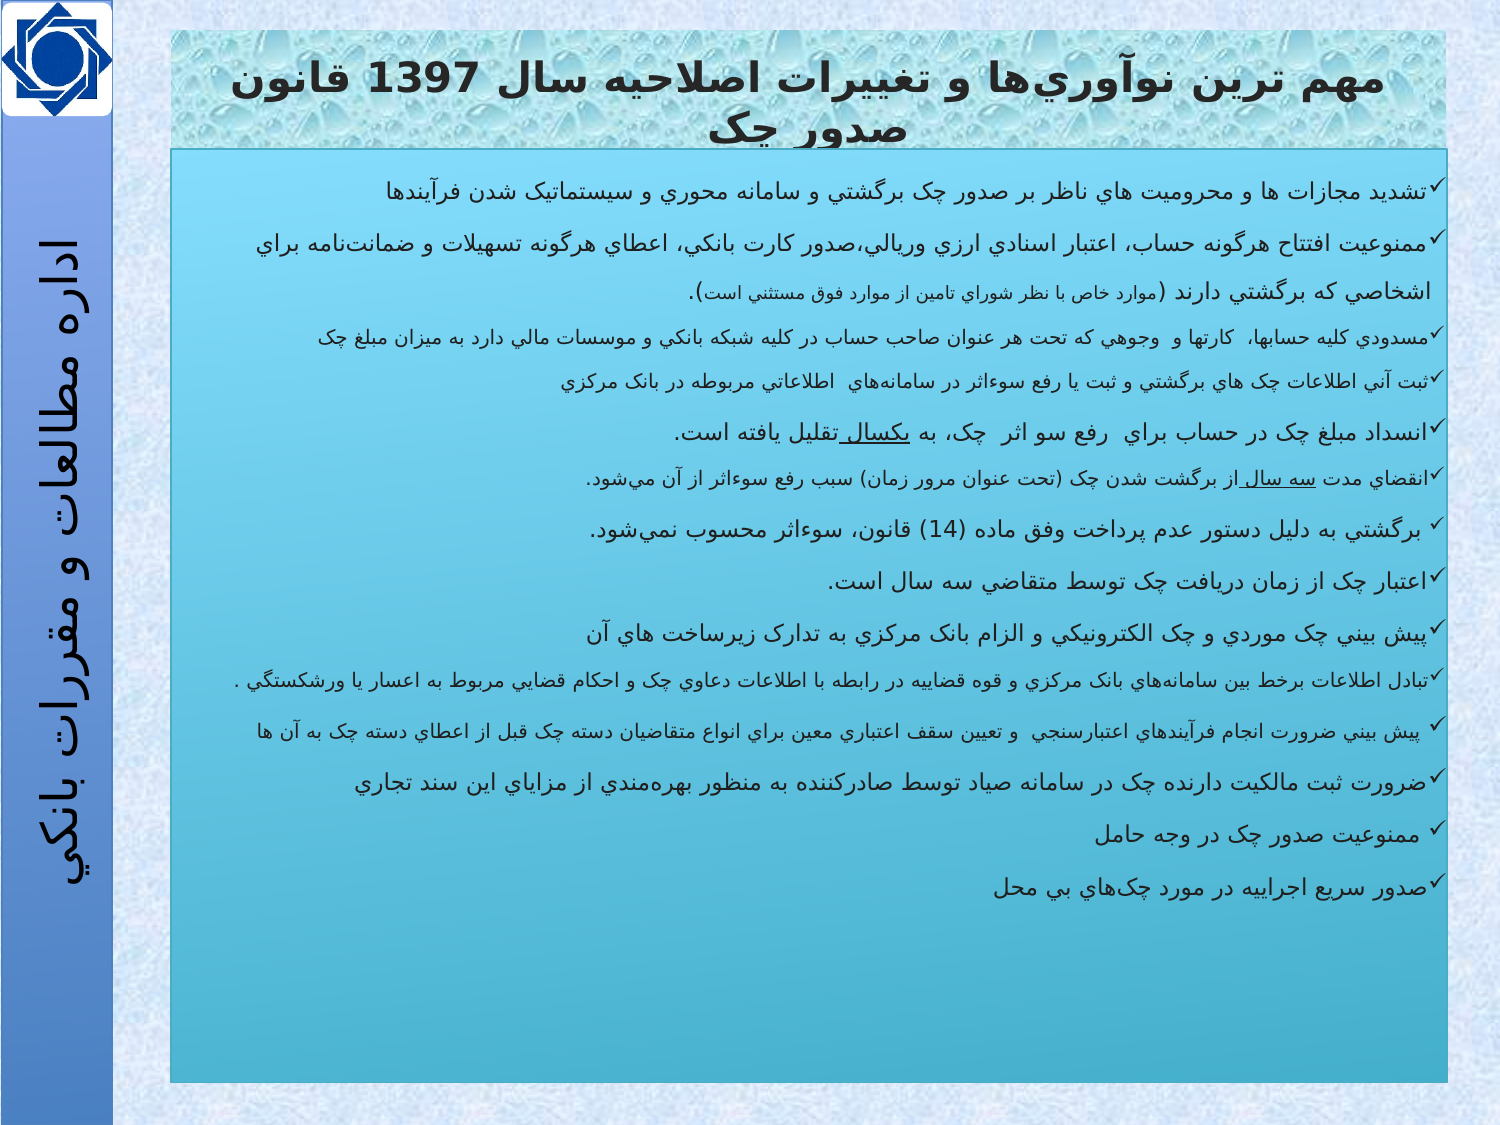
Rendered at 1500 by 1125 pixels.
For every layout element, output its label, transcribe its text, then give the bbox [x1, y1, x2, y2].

title مهم ترين نوآوري‌ها و تغييرات اصلاحيه سال 1397 قانون صدور چک [171, 30, 1447, 148]
picture [0, 0, 1500, 1125]
subtitle تشديد مجازات ها و محروميت هاي ناظر بر صدور چک برگشتي و سامانه محوري و سيستماتيک شدن فرآيندها ممنوعيت افتتاح هرگونه حساب، اعتبار اسنادي ارزي وريالي،صدور کارت بانکي، اعطاي هرگونه تسهيلات و ضمانت‌نامه براي اشخاصي که برگشتي دارند (موارد خاص با نظر شوراي تامين از موارد فوق مستثني است). مسدودي کليه حسابها، کارتها و وجوهي که تحت هر عنوان صاحب حساب در کليه شبکه بانکي و موسسات مالي دارد به ميزان مبلغ چک ثبت آني اطلاعات چک هاي برگشتي و ثبت يا رفع سوءاثر در سامانه‌هاي اطلاعاتي مربوطه در بانک مرکزي انسداد مبلغ چک در حساب براي رفع سو اثر چک، به يکسال تقليل يافته است. انقضاي مدت سه سال از برگشت شدن چک (تحت عنوان مرور زمان) سبب رفع سوءاثر از آن مي‌شود. برگشتي به دليل دستور عدم پرداخت وفق ماده (14) قانون، سوءاثر محسوب نمي‌شود. اعتبار چک از زمان دريافت چک توسط متقاضي سه سال است. پيش بيني چک موردي و چک الکترونيکي و الزام بانک مرکزي به تدارک زيرساخت هاي آن تبادل اطلاعات برخط بين سامانه‌هاي بانک مرکزي و قوه قضاييه در رابطه با اطلاعات دعاوي چک و احکام قضايي مربوط به اعسار يا ورشکستگي . پيش بيني ضرورت انجام فرآيندهاي اعتبارسنجي و تعيين سقف اعتباري معين براي انواع متقاضيان دسته چک قبل از اعطاي دسته چک به آن ها ضرورت ثبت مالکيت دارنده چک در سامانه صياد توسط صادرکننده به منظور بهره‌مندي از مزاياي اين سند تجاري ممنوعيت صدور چک در وجه حامل صدور سريع اجراييه در مورد چک‌هاي بي محل [170, 148, 1448, 1083]
